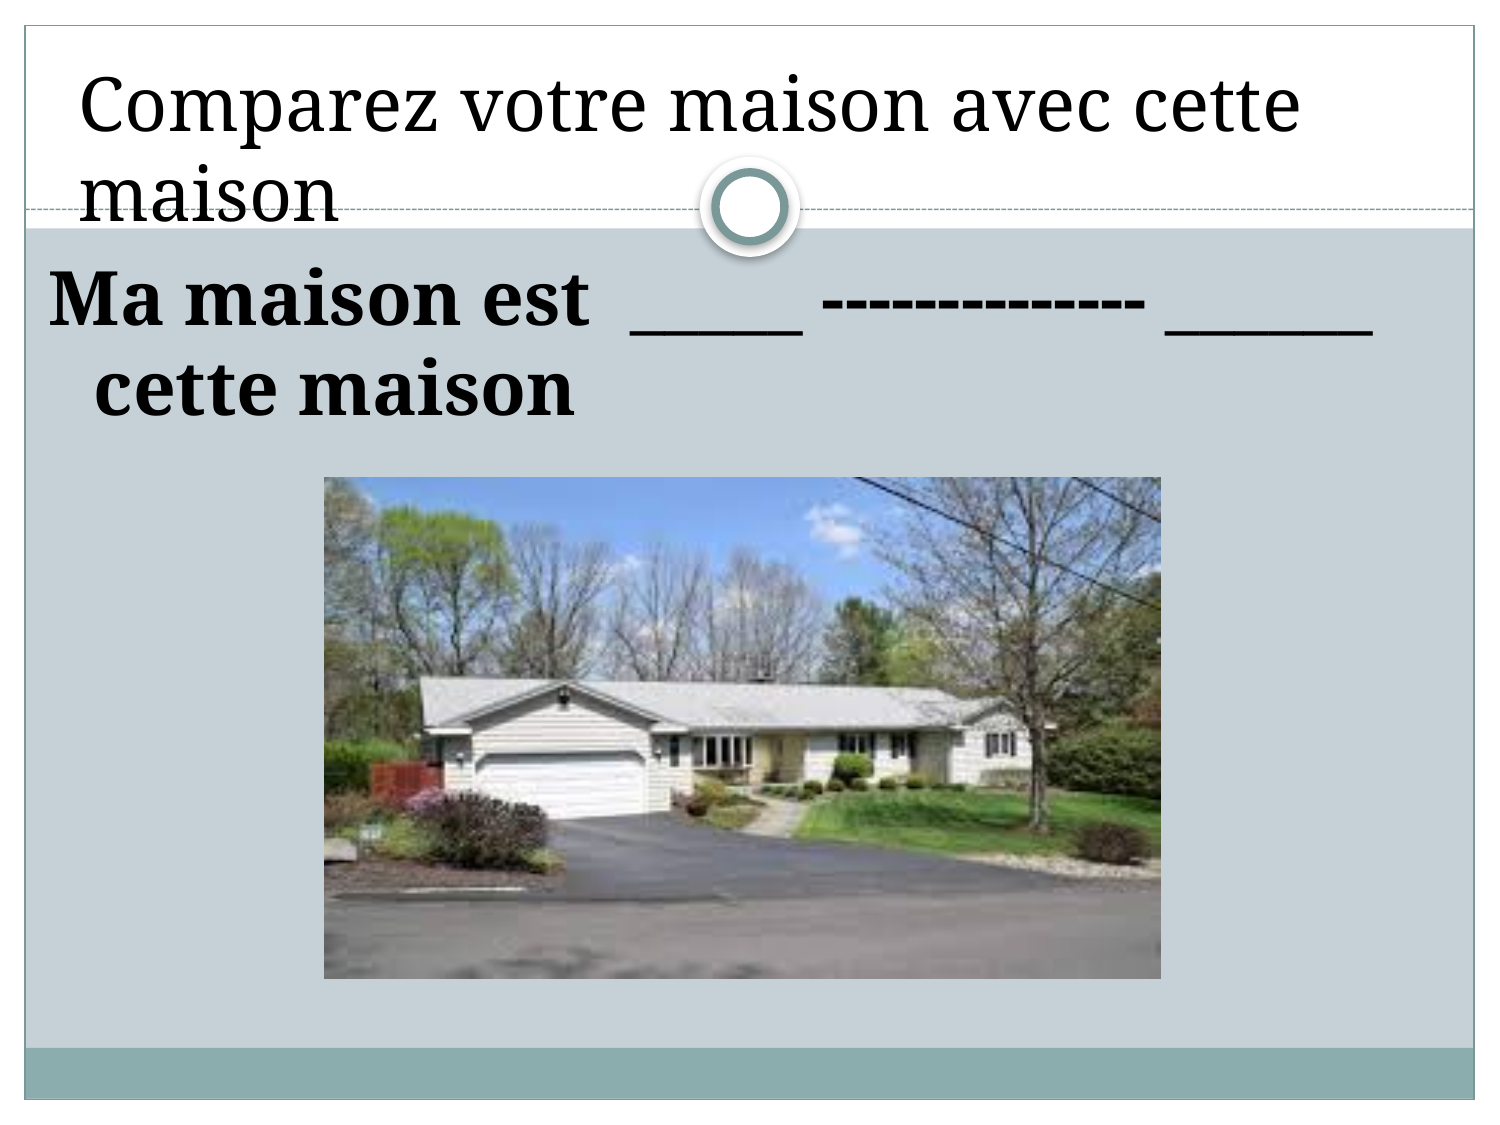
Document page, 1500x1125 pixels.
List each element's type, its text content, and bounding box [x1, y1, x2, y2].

picture [324, 477, 1161, 979]
text_box Comparez votre maison avec cette maison [64, 49, 1461, 245]
list Ma maison est _____ -------------- ______ cette maison [33, 243, 1461, 544]
